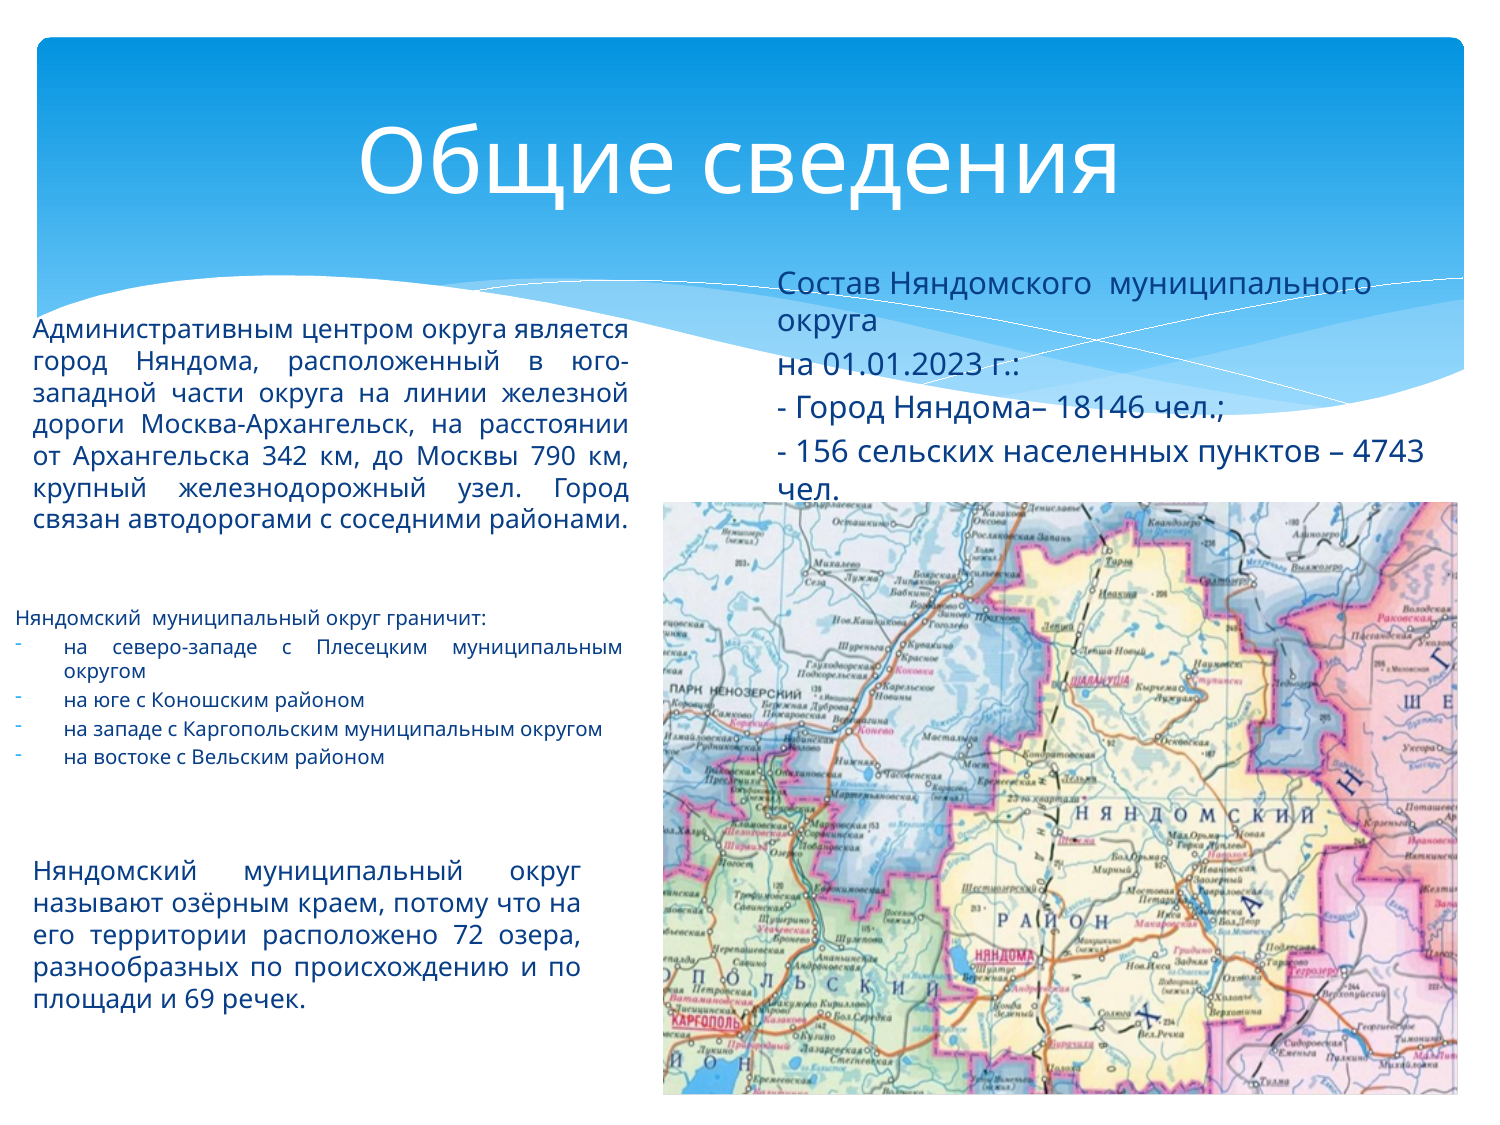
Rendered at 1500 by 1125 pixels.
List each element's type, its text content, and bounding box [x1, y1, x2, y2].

list Няндомский муниципальный округ называют озёрным краем, потому что на его территории расположено 72 озера, разнообразных по происхождению и по площади и 69 речек. [17, 846, 597, 1047]
list Состав Няндомского муниципального округа на 01.01.2023 г.: - Город Няндома– 18146 чел.; - 156 сельских населенных пунктов – 4743 чел. [761, 255, 1471, 539]
list Административным центром округа является город Няндома, расположенный в юго-западной части округа на линии железной дороги Москва-Архангельск, на расстоянии от Архангельска 342 км, до Москвы 790 км, крупный железнодорожный узел. Город связан автодорогами с соседними районами. [17, 290, 645, 556]
picture [663, 502, 1459, 1096]
title Общие сведения [64, 54, 1415, 261]
list Няндомский муниципальный округ граничит: на северо-западе с Плесецким муниципальным округом на юге с Коношским районом на западе с Каргопольским муниципальным округом на востоке с Вельским районом [0, 597, 638, 799]
